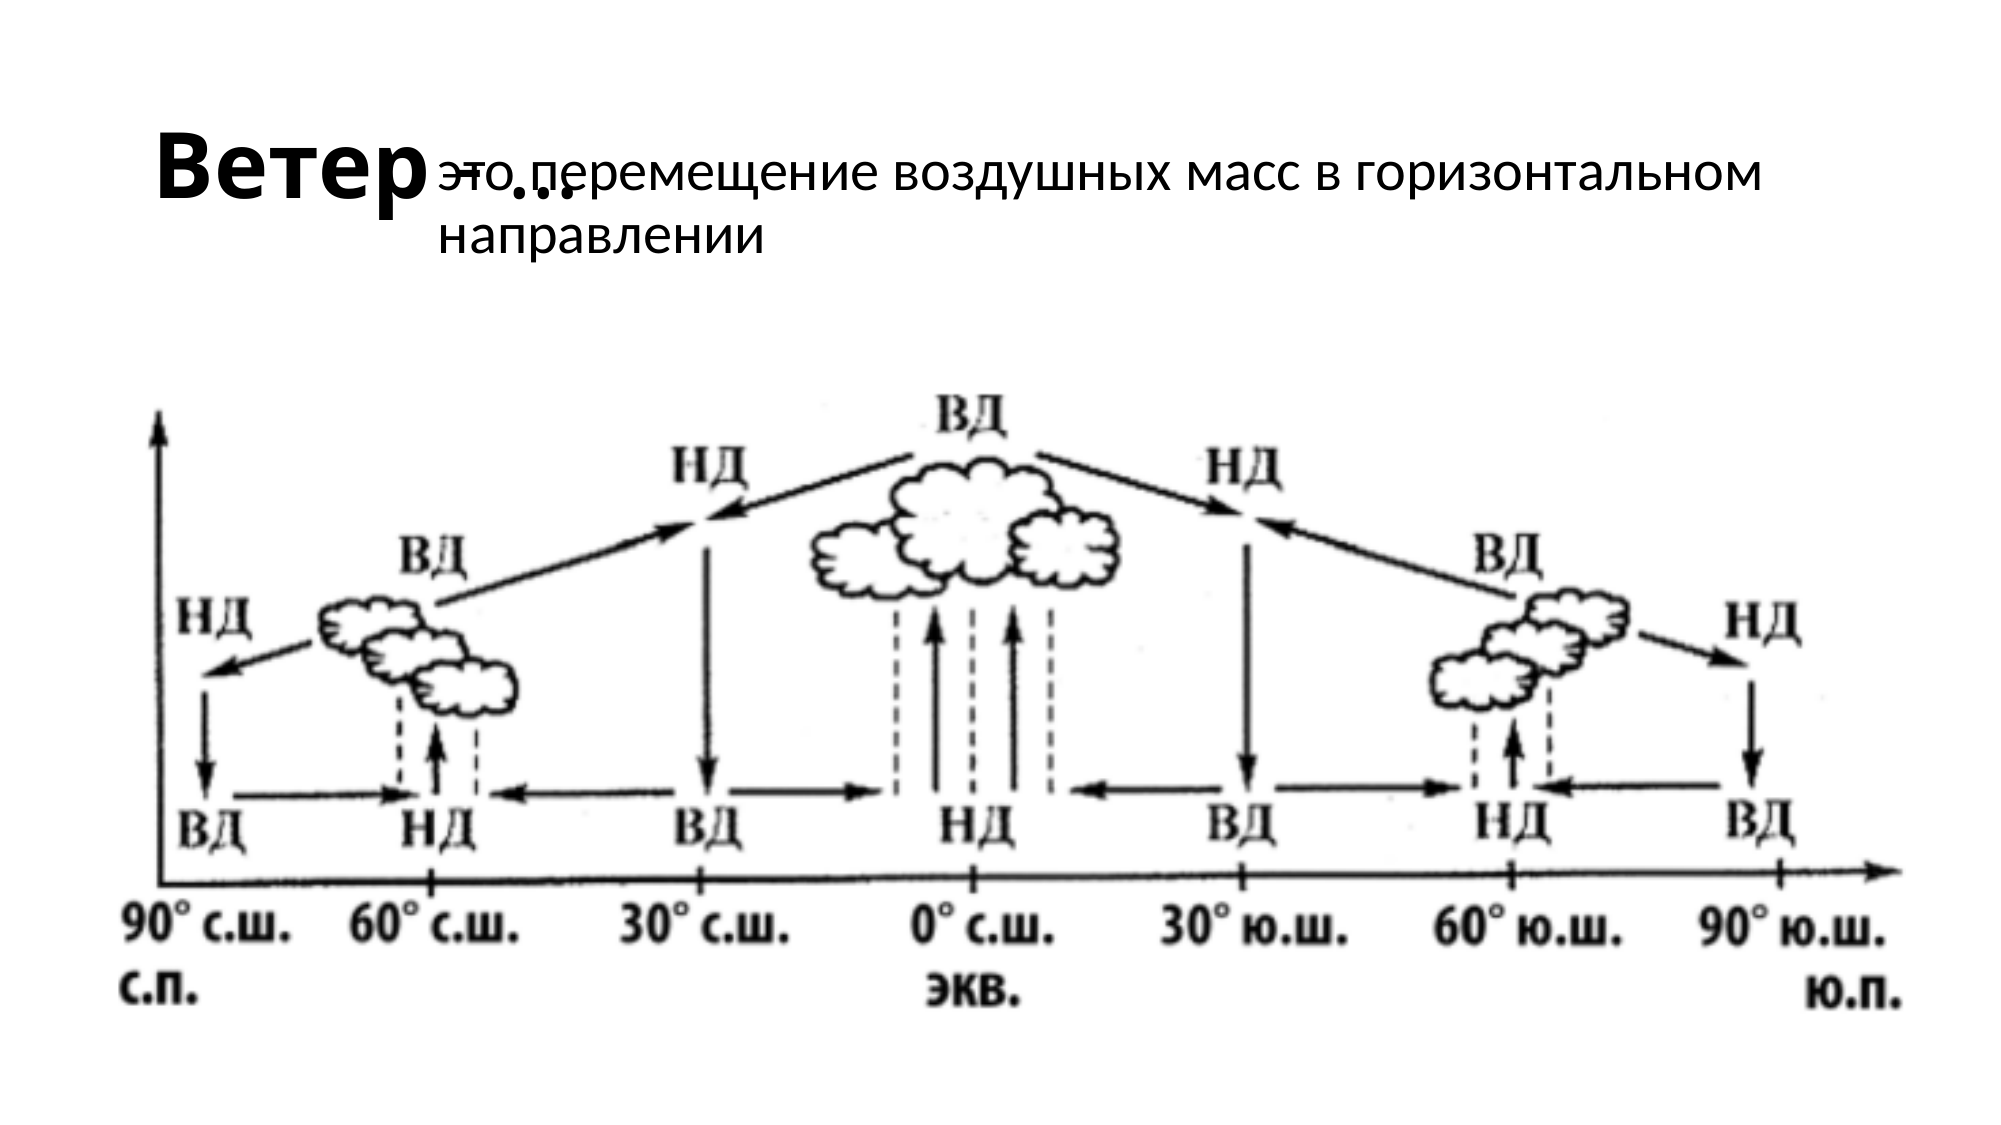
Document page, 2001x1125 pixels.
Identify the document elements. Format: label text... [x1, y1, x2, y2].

picture [117, 393, 1906, 1014]
title Ветер - … [137, 59, 1863, 278]
list это перемещение воздушных масс в горизонтальном направлении [422, 132, 1794, 305]
